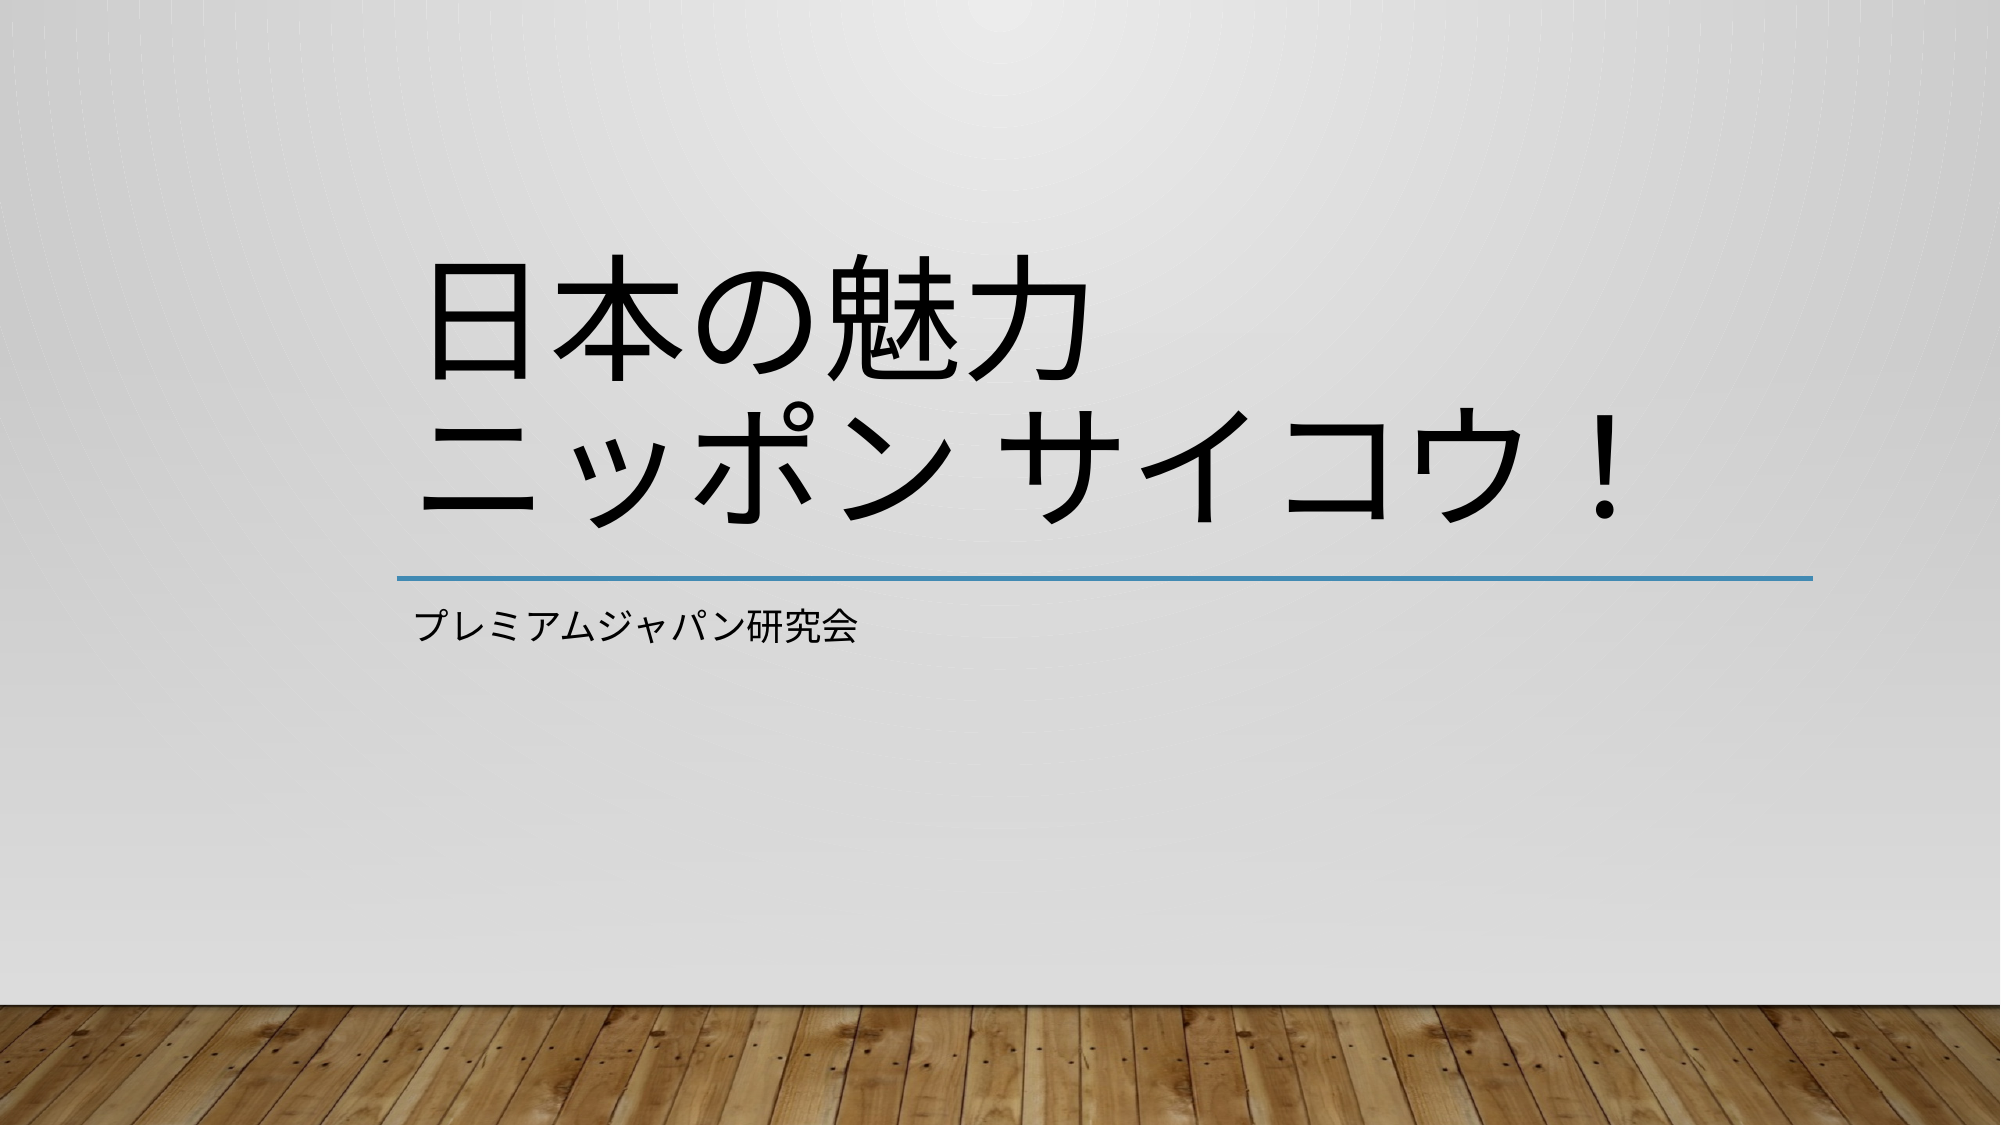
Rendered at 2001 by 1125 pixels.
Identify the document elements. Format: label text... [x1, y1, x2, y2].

picture [0, 1005, 2000, 1125]
title 日本の魅力 ニッポン サイコウ！ [396, 131, 1814, 549]
subtitle プレミアムジャパン研究会 [396, 579, 1814, 740]
